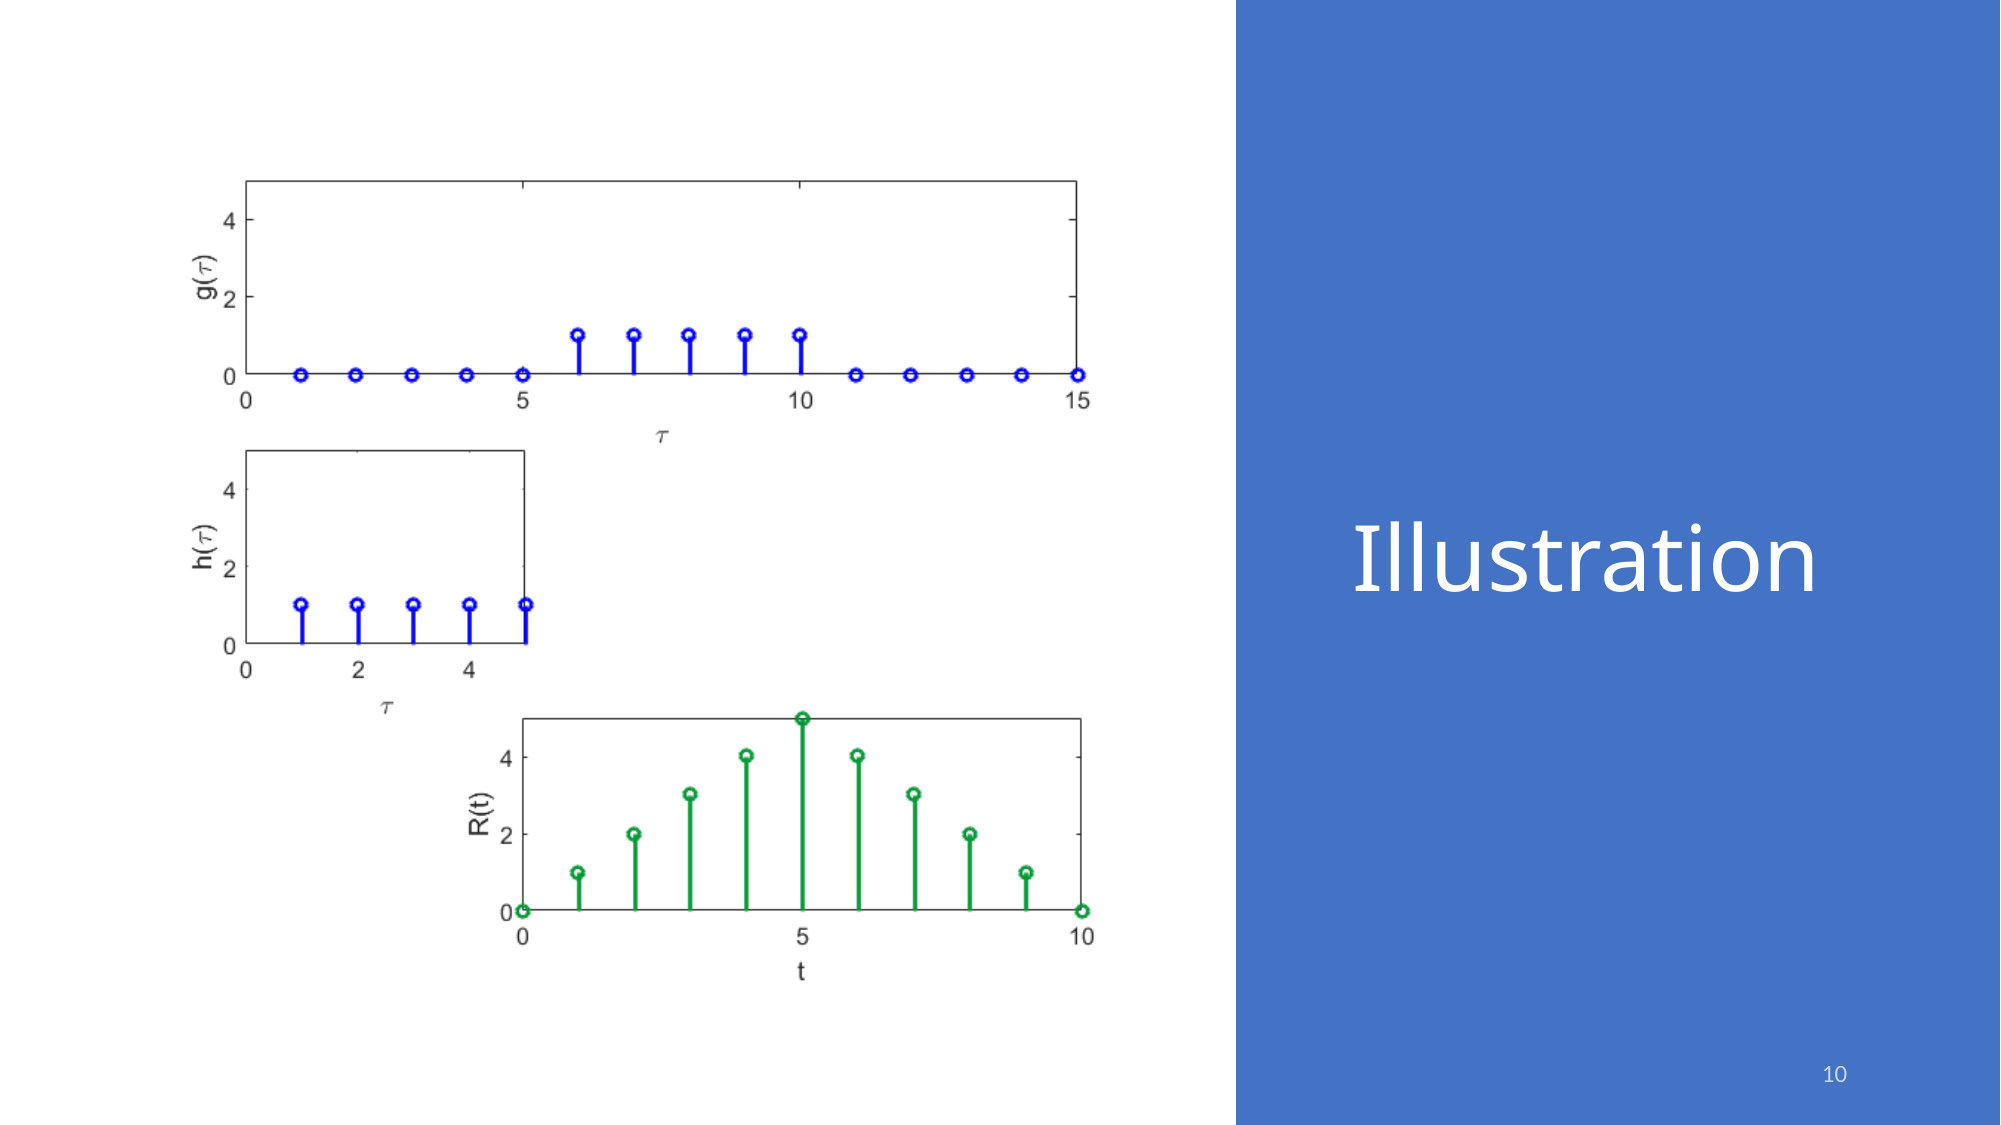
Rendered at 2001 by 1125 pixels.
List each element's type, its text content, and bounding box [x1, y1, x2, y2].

slide_number 10 [1752, 1042, 1863, 1103]
picture [105, 114, 1184, 1010]
title Illustration [1337, 104, 1895, 1020]
text_box [1235, 0, 2000, 1125]
